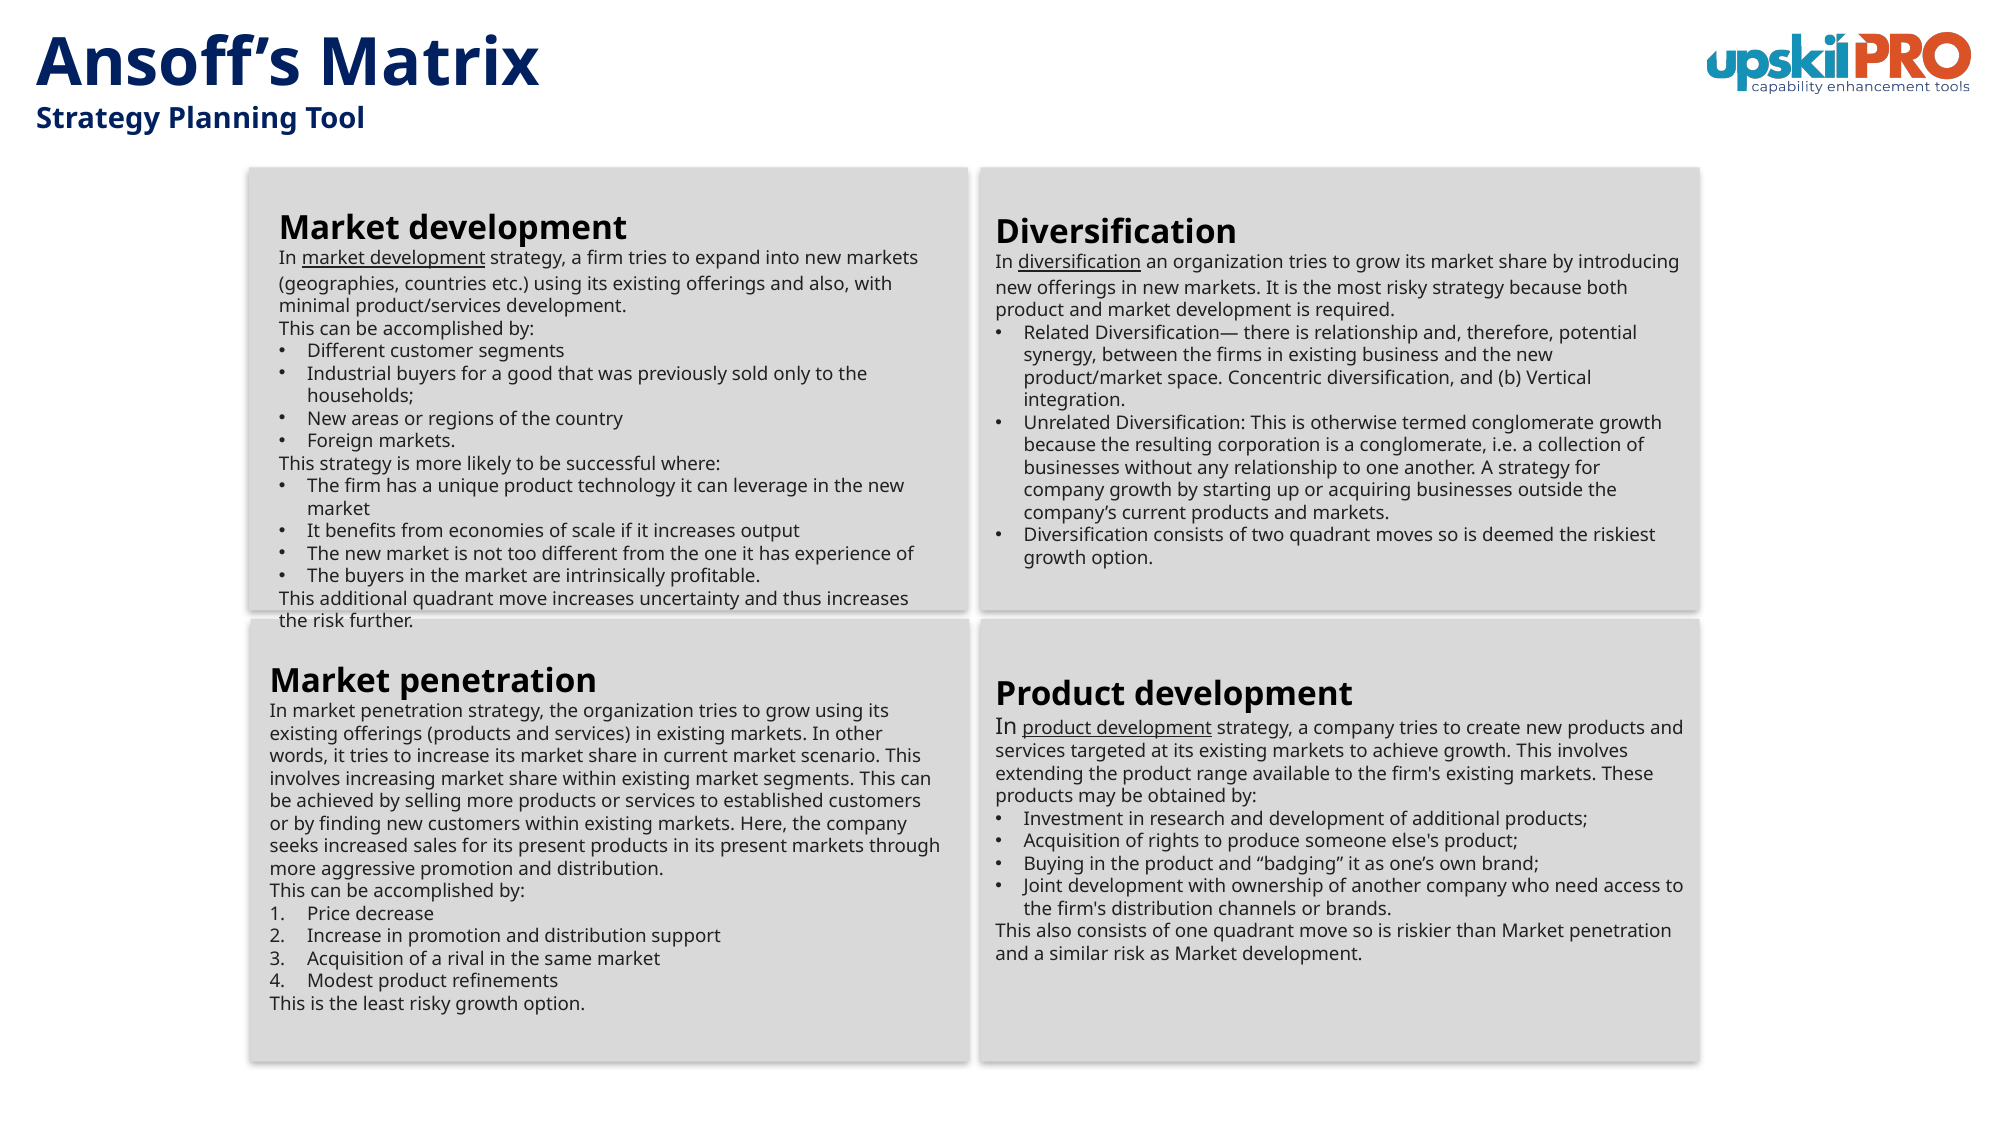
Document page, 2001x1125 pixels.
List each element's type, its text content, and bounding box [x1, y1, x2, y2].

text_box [249, 167, 968, 611]
text_box Ansoff’s Matrix Strategy Planning Tool [21, 11, 1403, 116]
text_box Diversification In diversification an organization tries to grow its market share by introducing new offerings in new markets. It is the most risky strategy because both product and market development is required. Related Diversification— there is relationship and, therefore, potential synergy, between the firms in existing business and the new product/market space. Concentric diversification, and (b) Vertical integration. Unrelated Diversification: This is otherwise termed conglomerate growth because the resulting corporation is a conglomerate, i.e. a collection of businesses without any relationship to one another. A strategy for company growth by starting up or acquiring businesses outside the company’s current products and markets. Diversification consists of two quadrant moves so is deemed the riskiest growth option. [980, 167, 1700, 611]
picture [1707, 32, 1971, 94]
text_box Product development In product development strategy, a company tries to create new products and services targeted at its existing markets to achieve growth. This involves extending the product range available to the firm's existing markets. These products may be obtained by: Investment in research and development of additional products; Acquisition of rights to produce someone else's product; Buying in the product and “badging” it as one’s own brand; Joint development with ownership of another company who need access to the firm's distribution channels or brands. This also consists of one quadrant move so is riskier than Market penetration and a similar risk as Market development. [980, 619, 1700, 1062]
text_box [250, 618, 970, 1062]
